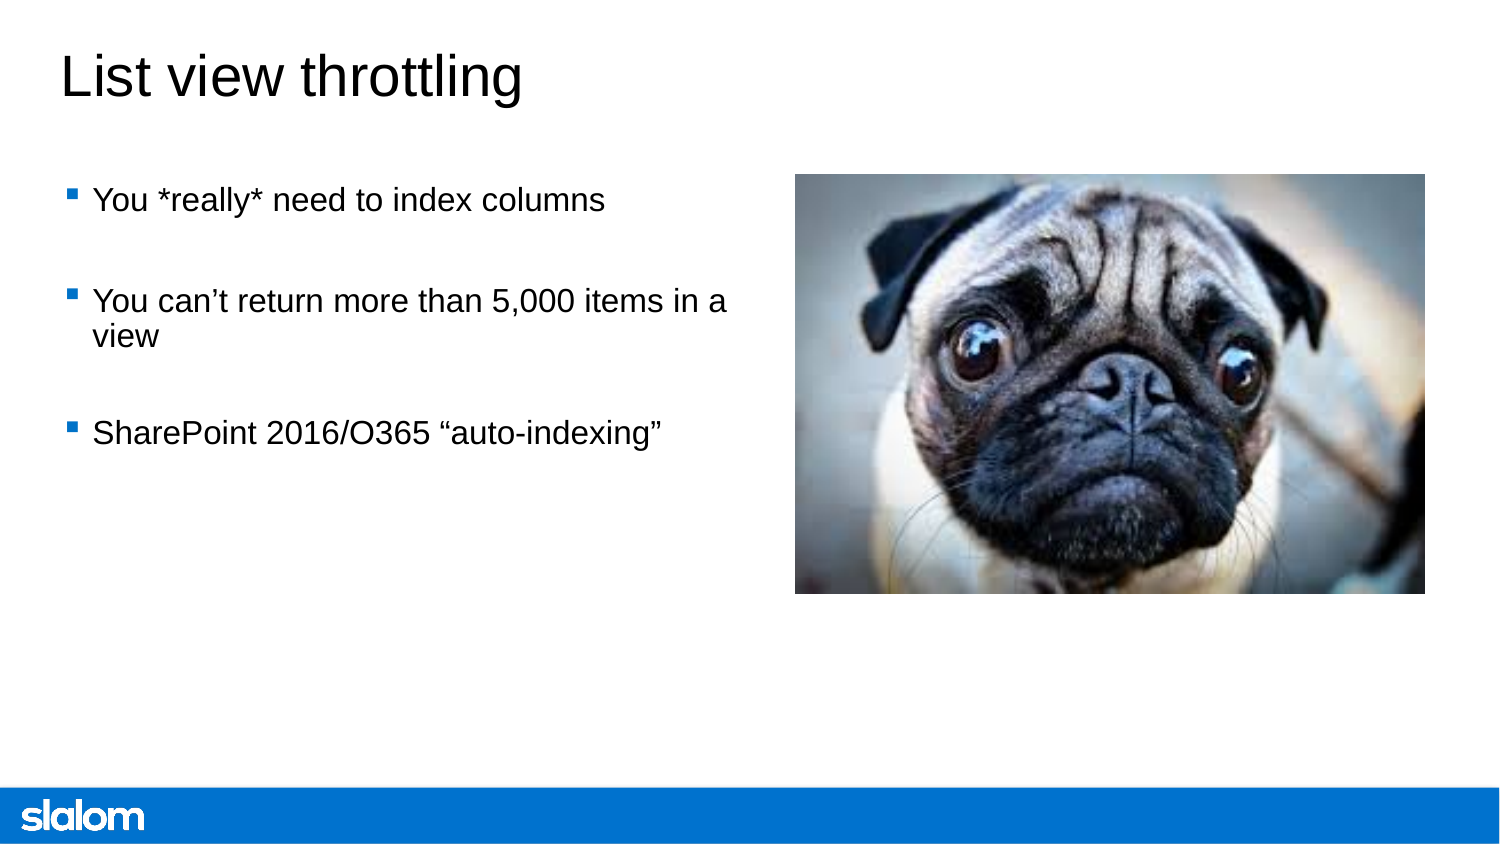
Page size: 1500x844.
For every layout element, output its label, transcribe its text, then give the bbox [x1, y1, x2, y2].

list You *really* need to index columns You can’t return more than 5,000 items in a view SharePoint 2016/O365 “auto-indexing” [64, 174, 740, 459]
title List view throttling [38, 34, 1463, 118]
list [794, 174, 1425, 594]
picture [21, 799, 144, 831]
